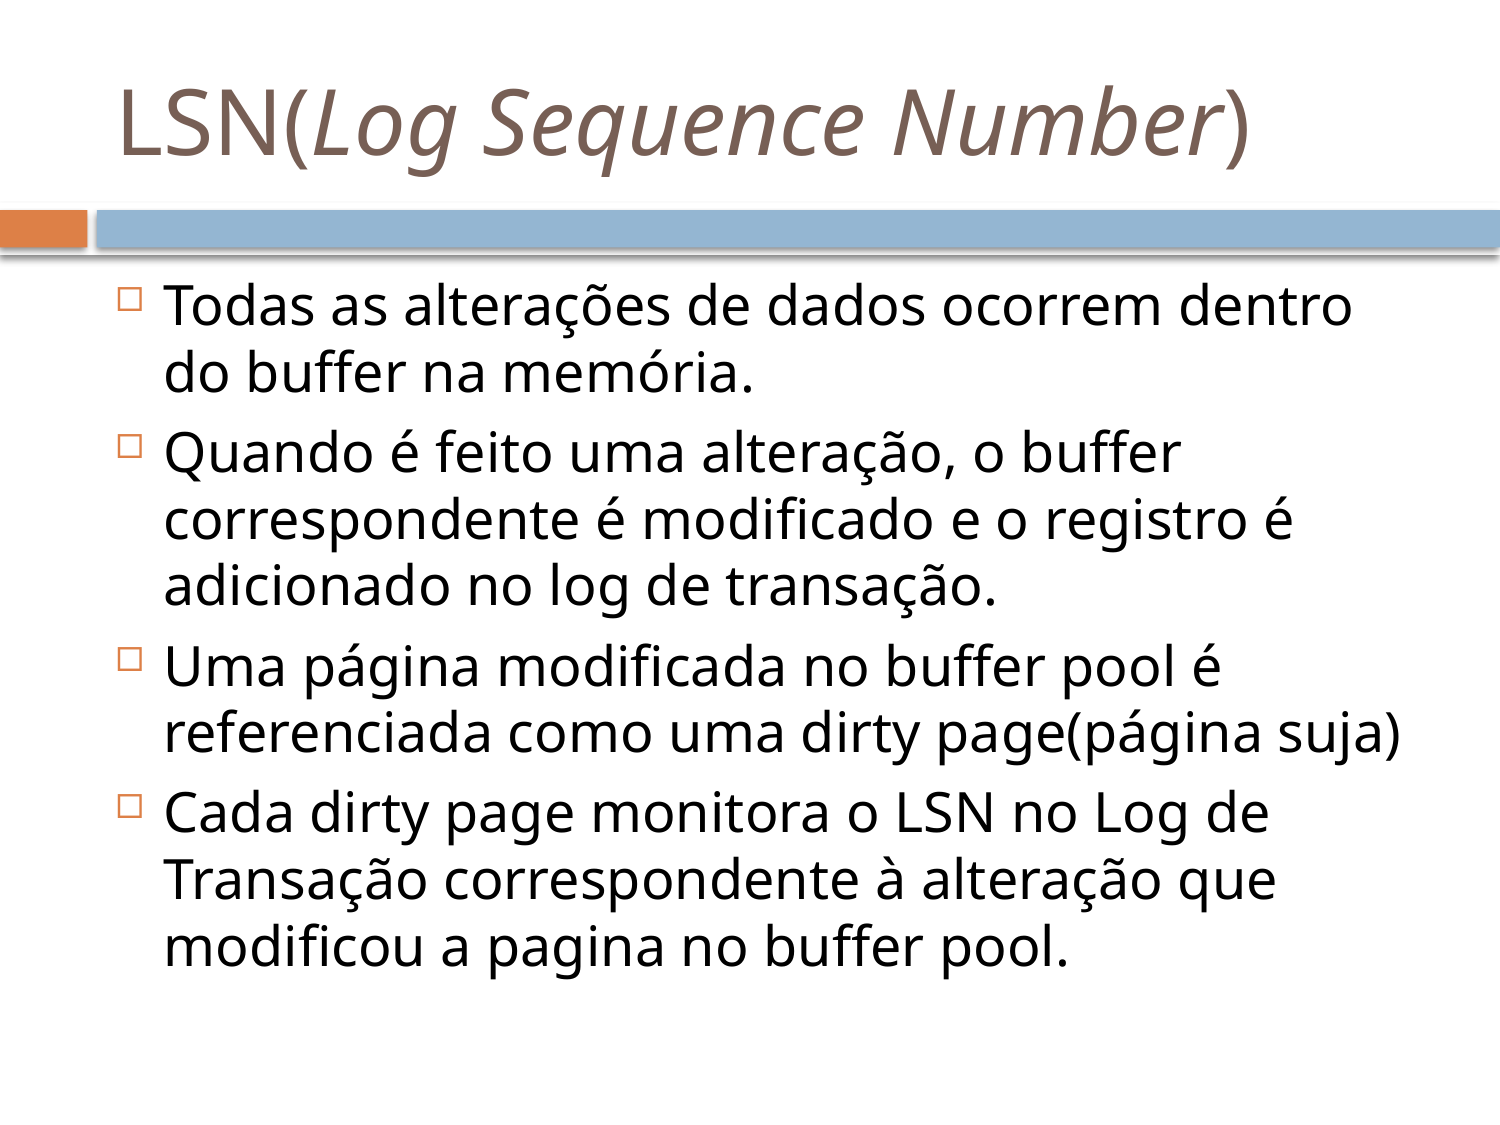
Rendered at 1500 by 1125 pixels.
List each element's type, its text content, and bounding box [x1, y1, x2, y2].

title LSN(Log Sequence Number) [100, 37, 1438, 200]
list Todas as alterações de dados ocorrem dentro do buffer na memória. Quando é feito uma alteração, o buffer correspondente é modificado e o registro é adicionado no log de transação. Uma página modificada no buffer pool é referenciada como uma dirty page(página suja) Cada dirty page monitora o LSN no Log de Transação correspondente à alteração que modificou a pagina no buffer pool. [100, 262, 1438, 1000]
